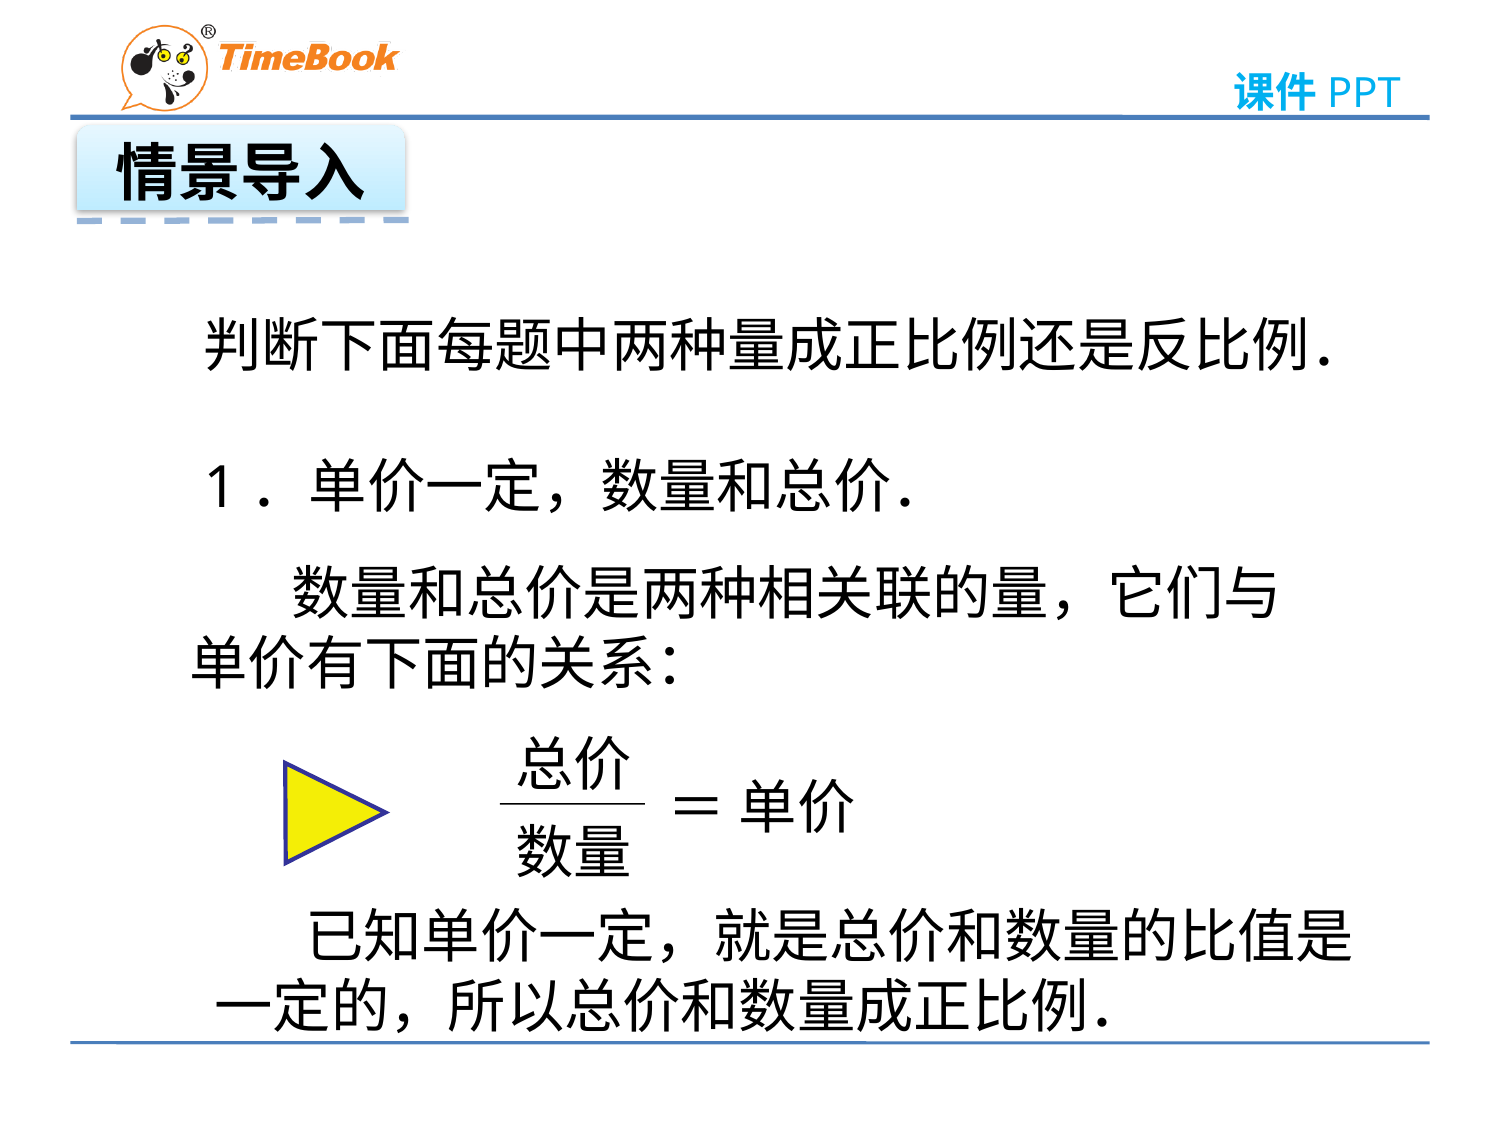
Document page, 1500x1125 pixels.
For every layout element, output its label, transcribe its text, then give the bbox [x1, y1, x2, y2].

text_box 判断下面每题中两种量成正比例还是反比例． [188, 300, 1384, 385]
text_box 已知单价一定，就是总价和数量的比值是一定的，所以总价和数量成正比例． [199, 891, 1400, 1047]
text_box [285, 762, 386, 863]
text_box 总价 [500, 720, 647, 803]
picture [118, 22, 408, 113]
text_box 数量和总价是两种相关联的量，它们与单价有下面的关系： [174, 548, 1313, 704]
text_box 1．单价一定，数量和总价． [188, 441, 965, 527]
text_box 数量 [500, 808, 647, 891]
text_box 情景导入 [76, 124, 406, 212]
text_box ＝ 单价 [618, 762, 871, 848]
